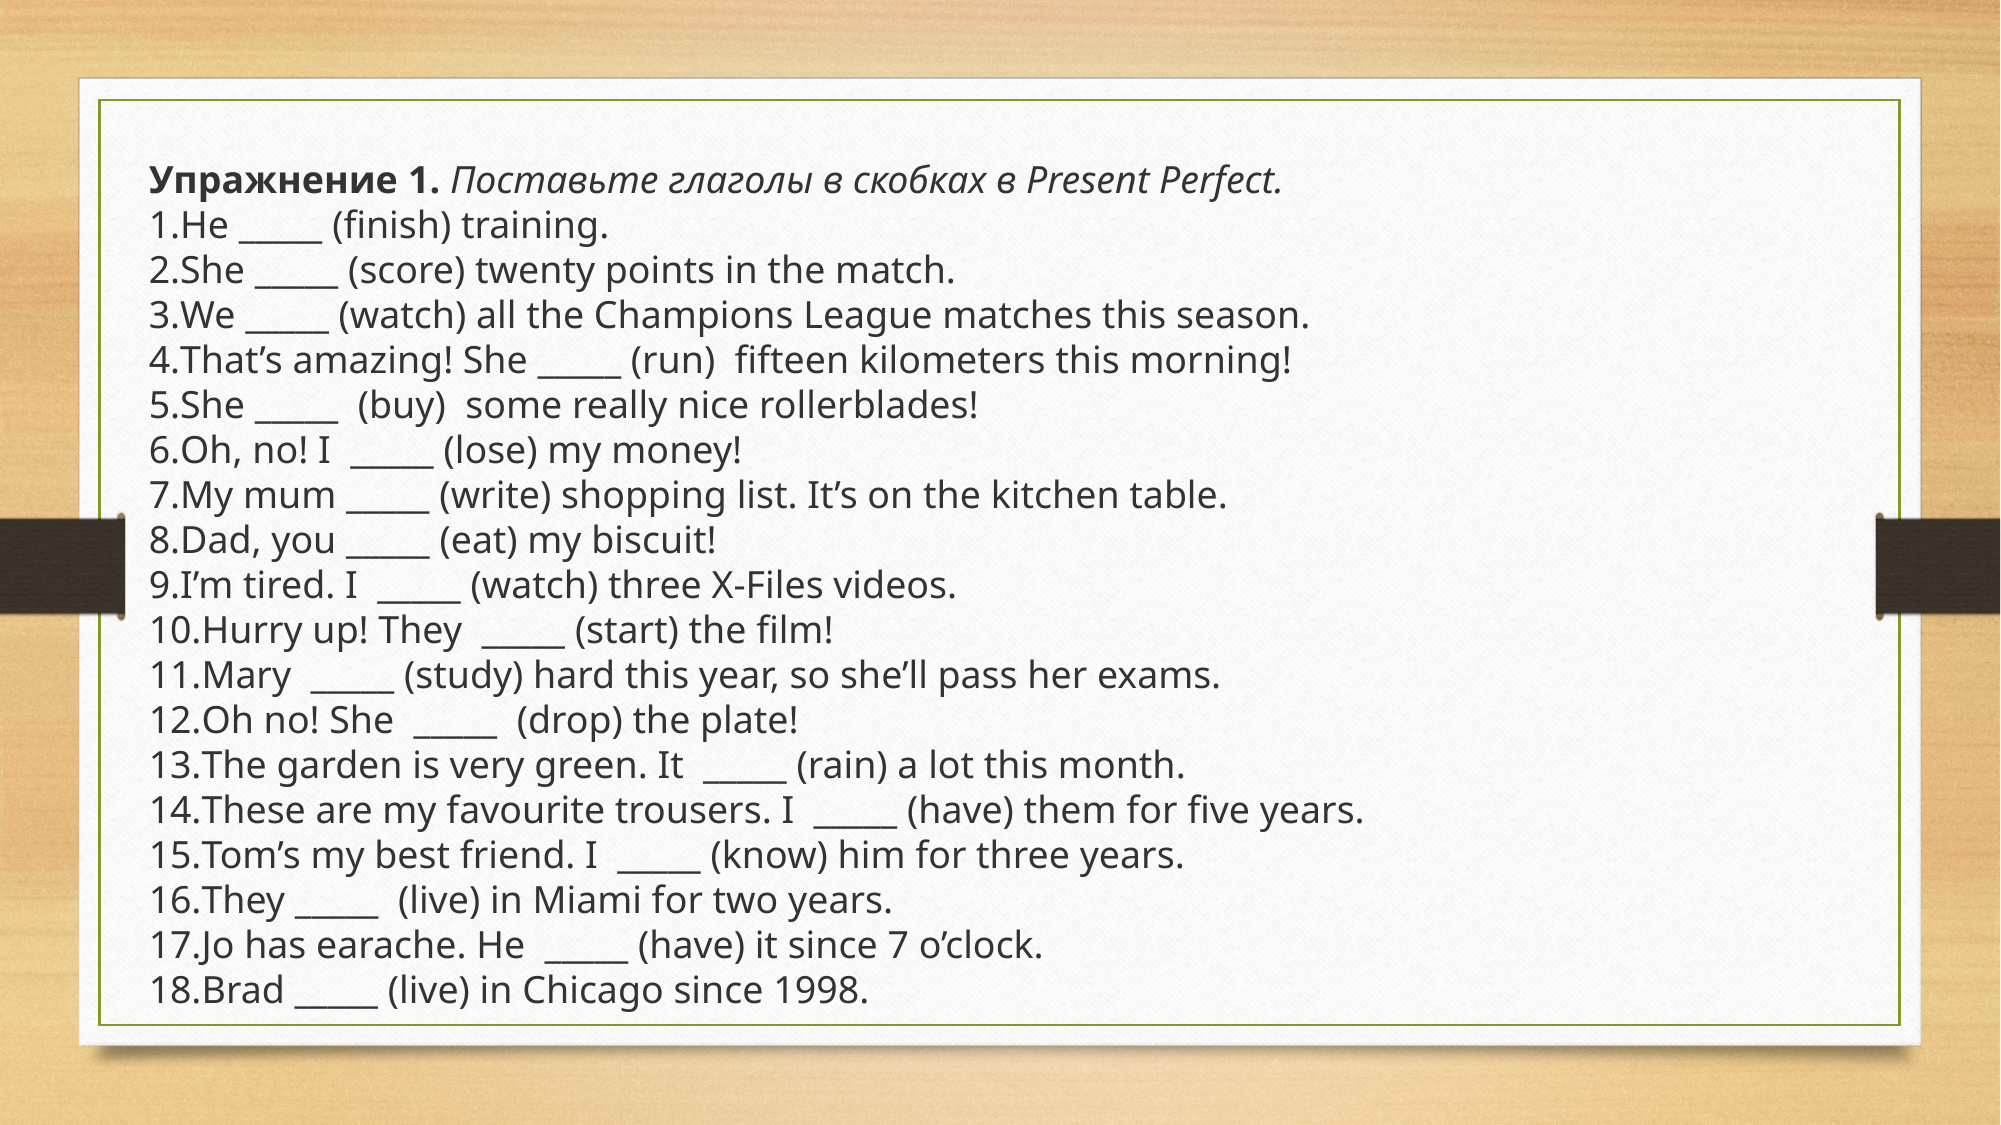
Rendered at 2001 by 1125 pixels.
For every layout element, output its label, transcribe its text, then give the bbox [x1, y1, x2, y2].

picture [0, 0, 2001, 1125]
text_box Упражнение 1. Поставьте глаголы в скобках в Present Perfect. He _____ (finish) training. She _____ (score) twenty points in the match. We _____ (watch) all the Champions League matches this season. That’s amazing! She _____ (run) fifteen kilometers this morning! She _____ (buy) some really nice rollerblades! Oh, no! I _____ (lose) my money! My mum _____ (write) shopping list. It’s on the kitchen table. Dad, you _____ (eat) my biscuit! I’m tired. I _____ (watch) three X-Files videos. Hurry up! They _____ (start) the film! Mary _____ (study) hard this year, so she’ll pass her exams. Oh no! She _____ (drop) the plate! The garden is very green. It _____ (rain) a lot this month. These are my favourite trousers. I _____ (have) them for five years. Tom’s my best friend. I _____ (know) him for three years. They _____ (live) in Miami for two years. Jo has earache. He _____ (have) it since 7 o’clock. Brad _____ (live) in Chicago since 1998. [134, 148, 1739, 1018]
